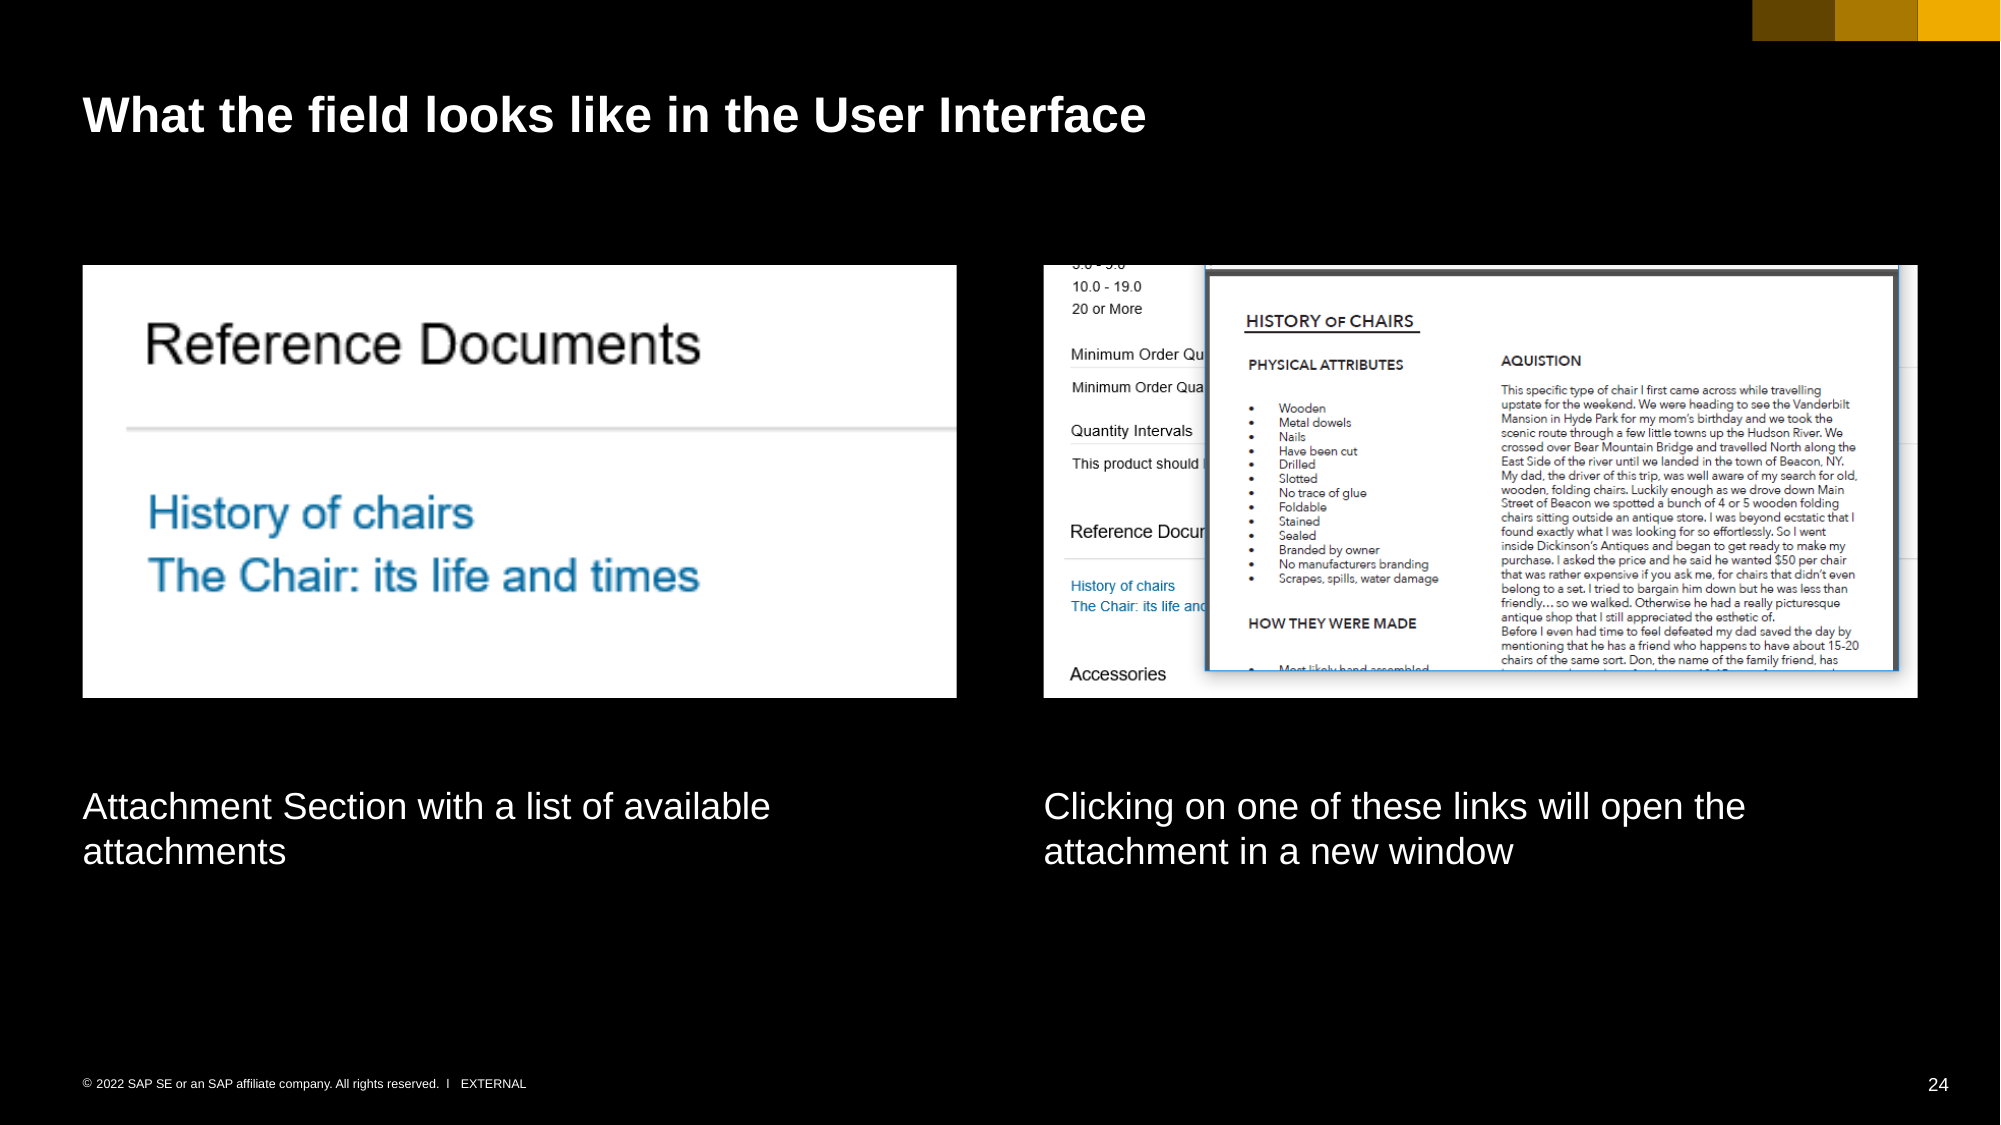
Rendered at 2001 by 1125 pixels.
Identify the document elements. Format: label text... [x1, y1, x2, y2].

list Clicking on one of these links will open the attachment in a new window [1043, 782, 1918, 960]
picture [1043, 265, 1918, 698]
title What the field looks like in the User Interface [82, 82, 1918, 144]
picture [82, 265, 957, 698]
list Attachment Section with a list of available attachments [82, 782, 957, 960]
